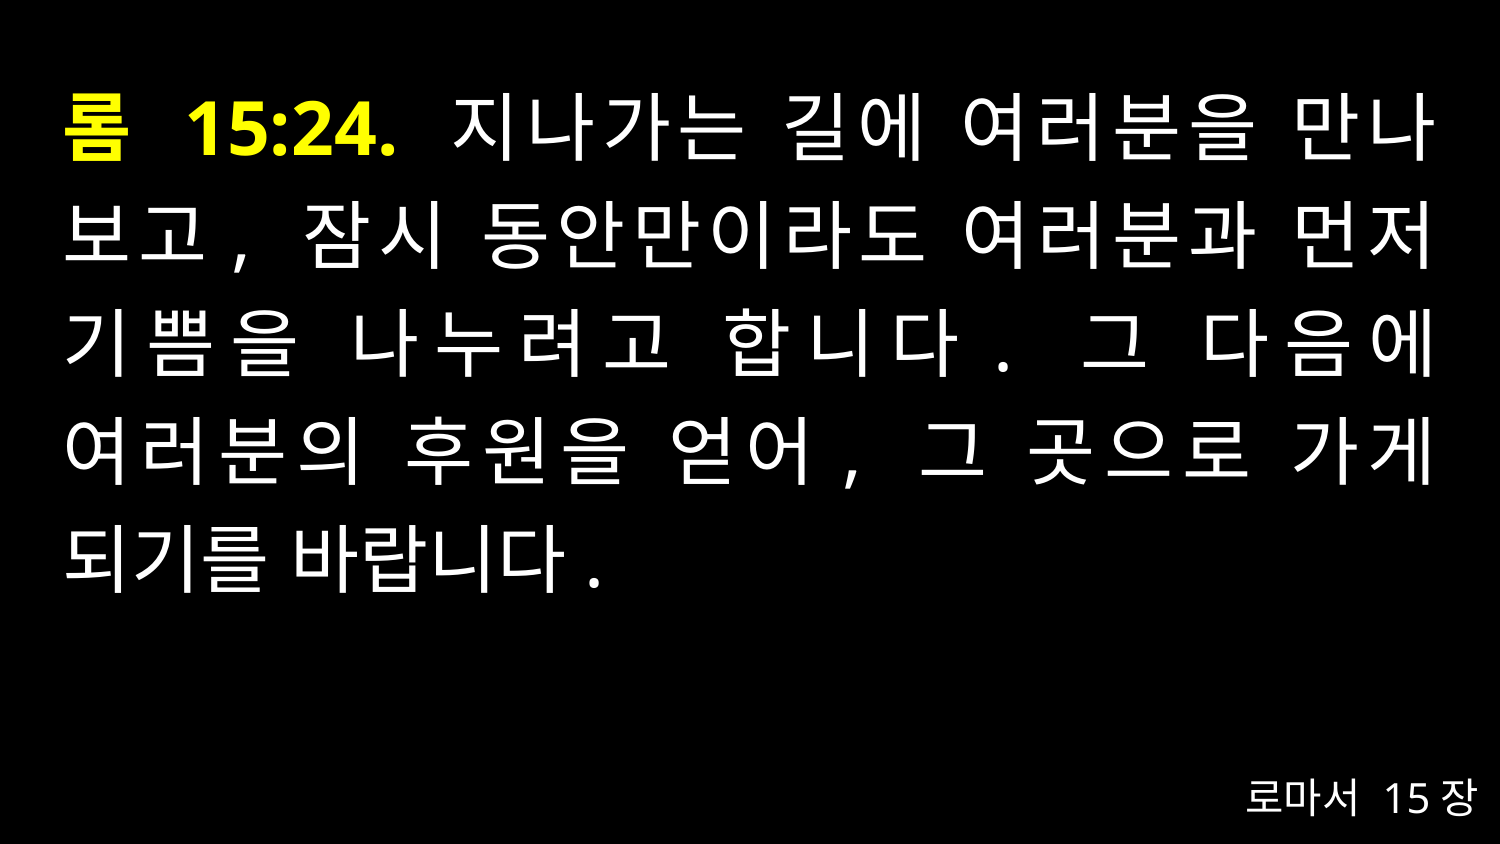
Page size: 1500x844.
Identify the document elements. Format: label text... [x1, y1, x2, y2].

title 롬 15:24. 지나가는 길에 여러분을 만나 보고, 잠시 동안만이라도 여러분과 먼저 기쁨을 나누려고 합니다. 그 다음에 여러분의 후원을 얻어, 그 곳으로 가게 되기를 바랍니다. [0, 0, 1500, 844]
subtitle 로마서 15장 [916, 770, 1500, 844]
